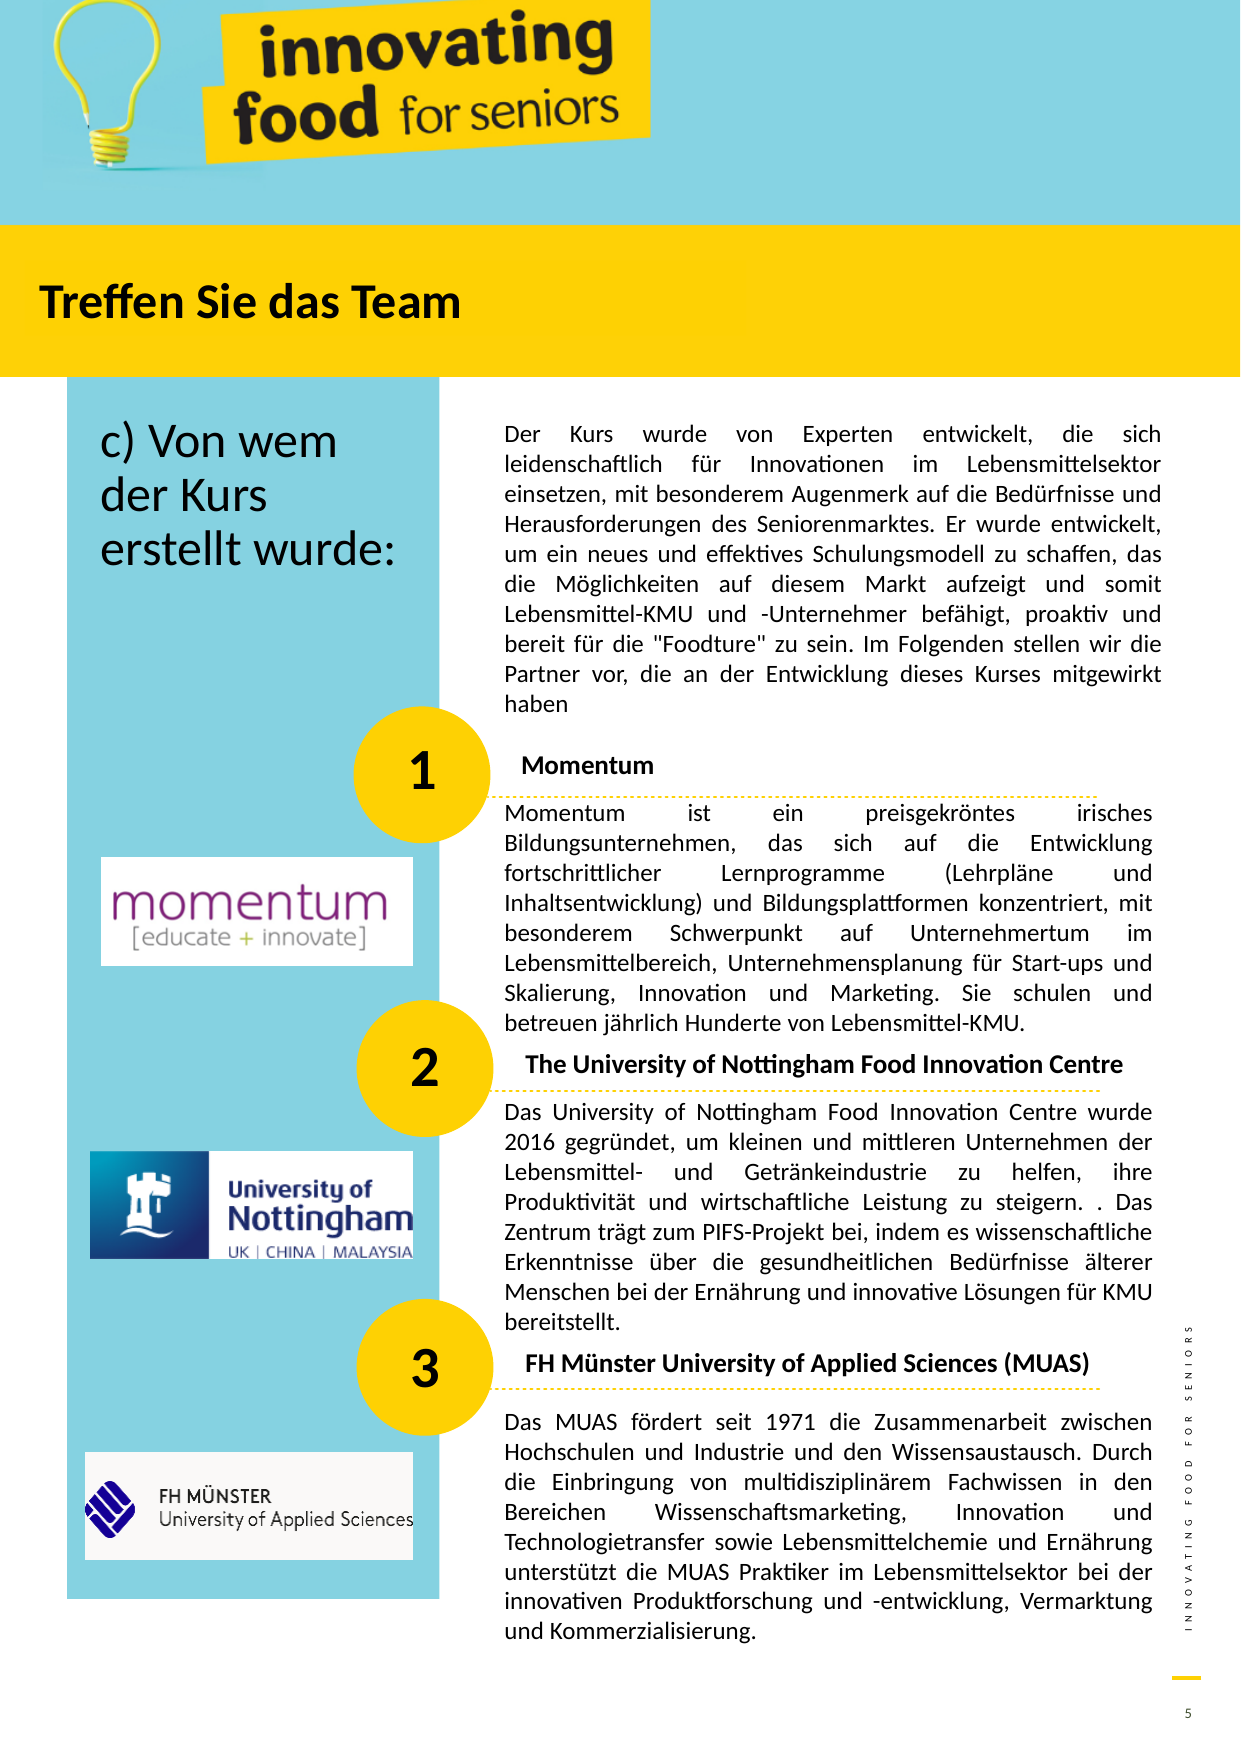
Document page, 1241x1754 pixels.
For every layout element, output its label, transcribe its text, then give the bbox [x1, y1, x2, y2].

picture [0, 0, 1241, 377]
list The University of Nottingham Food Innovation Centre [510, 1042, 1177, 1097]
picture [85, 1452, 413, 1560]
list 1 [357, 718, 487, 823]
list 3 [360, 1316, 490, 1421]
list Das MUAS fördert seit 1971 die Zusammenarbeit zwischen Hochschulen und Industrie und den Wissensaustausch. Durch die Einbringung von multidisziplinärem Fachwissen in den Bereichen Wissenschaftsmarketing, Innovation und Technologietransfer sowie Lebensmittelchemie und Ernährung unterstützt die MUAS Praktiker im Lebensmittelsektor bei der innovativen Produktforschung und -entwicklung, Vermarktung und Kommerzialisierung. [489, 1397, 1168, 1561]
picture [90, 1151, 413, 1259]
list FH Münster University of Applied Sciences (MUAS) [510, 1341, 1134, 1396]
list Momentum ist ein preisgekröntes irisches Bildungsunternehmen, das sich auf die Entwicklung fortschrittlicher Lernprogramme (Lehrpläne und Inhaltsentwicklung) und Bildungsplattformen konzentriert, mit besonderem Schwerpunkt auf Unternehmertum im Lebensmittelbereich, Unternehmensplanung für Start-ups und Skalierung, Innovation und Marketing. Sie schulen und betreuen jährlich Hunderte von Lebensmittel-KMU. [489, 789, 1168, 953]
picture [90, 1154, 110, 1164]
list Momentum [506, 743, 1084, 798]
list Das University of Nottingham Food Innovation Centre wurde 2016 gegründet, um kleinen und mittleren Unternehmen der Lebensmittel- und Getränkeindustrie zu helfen, ihre Produktivität und wirtschaftliche Leistung zu steigern. . Das Zentrum trägt zum PIFS-Projekt bei, indem es wissenschaftliche Erkenntnisse über die gesundheitlichen Bedürfnisse älterer Menschen bei der Ernährung und innovative Lösungen für KMU bereitstellt. [489, 1088, 1168, 1252]
list Der Kurs wurde von Experten entwickelt, die sich leidenschaftlich für Innovationen im Lebensmittelsektor einsetzen, mit besonderem Augenmerk auf die Bedürfnisse und Herausforderungen des Seniorenmarktes. Er wurde entwickelt, um ein neues und effektives Schulungsmodell zu schaffen, das die Möglichkeiten auf diesem Markt aufzeigt und somit Lebensmittel-KMU und -Unternehmer befähigt, proaktiv und bereit für die "Foodture" zu sein. Im Folgenden stellen wir die Partner vor, die an der Entwicklung dieses Kurses mitgewirkt haben [489, 410, 1177, 552]
list 2 [360, 1015, 490, 1120]
list c) Von wem der Kurs erstellt wurde: [85, 407, 413, 688]
picture [101, 857, 413, 966]
